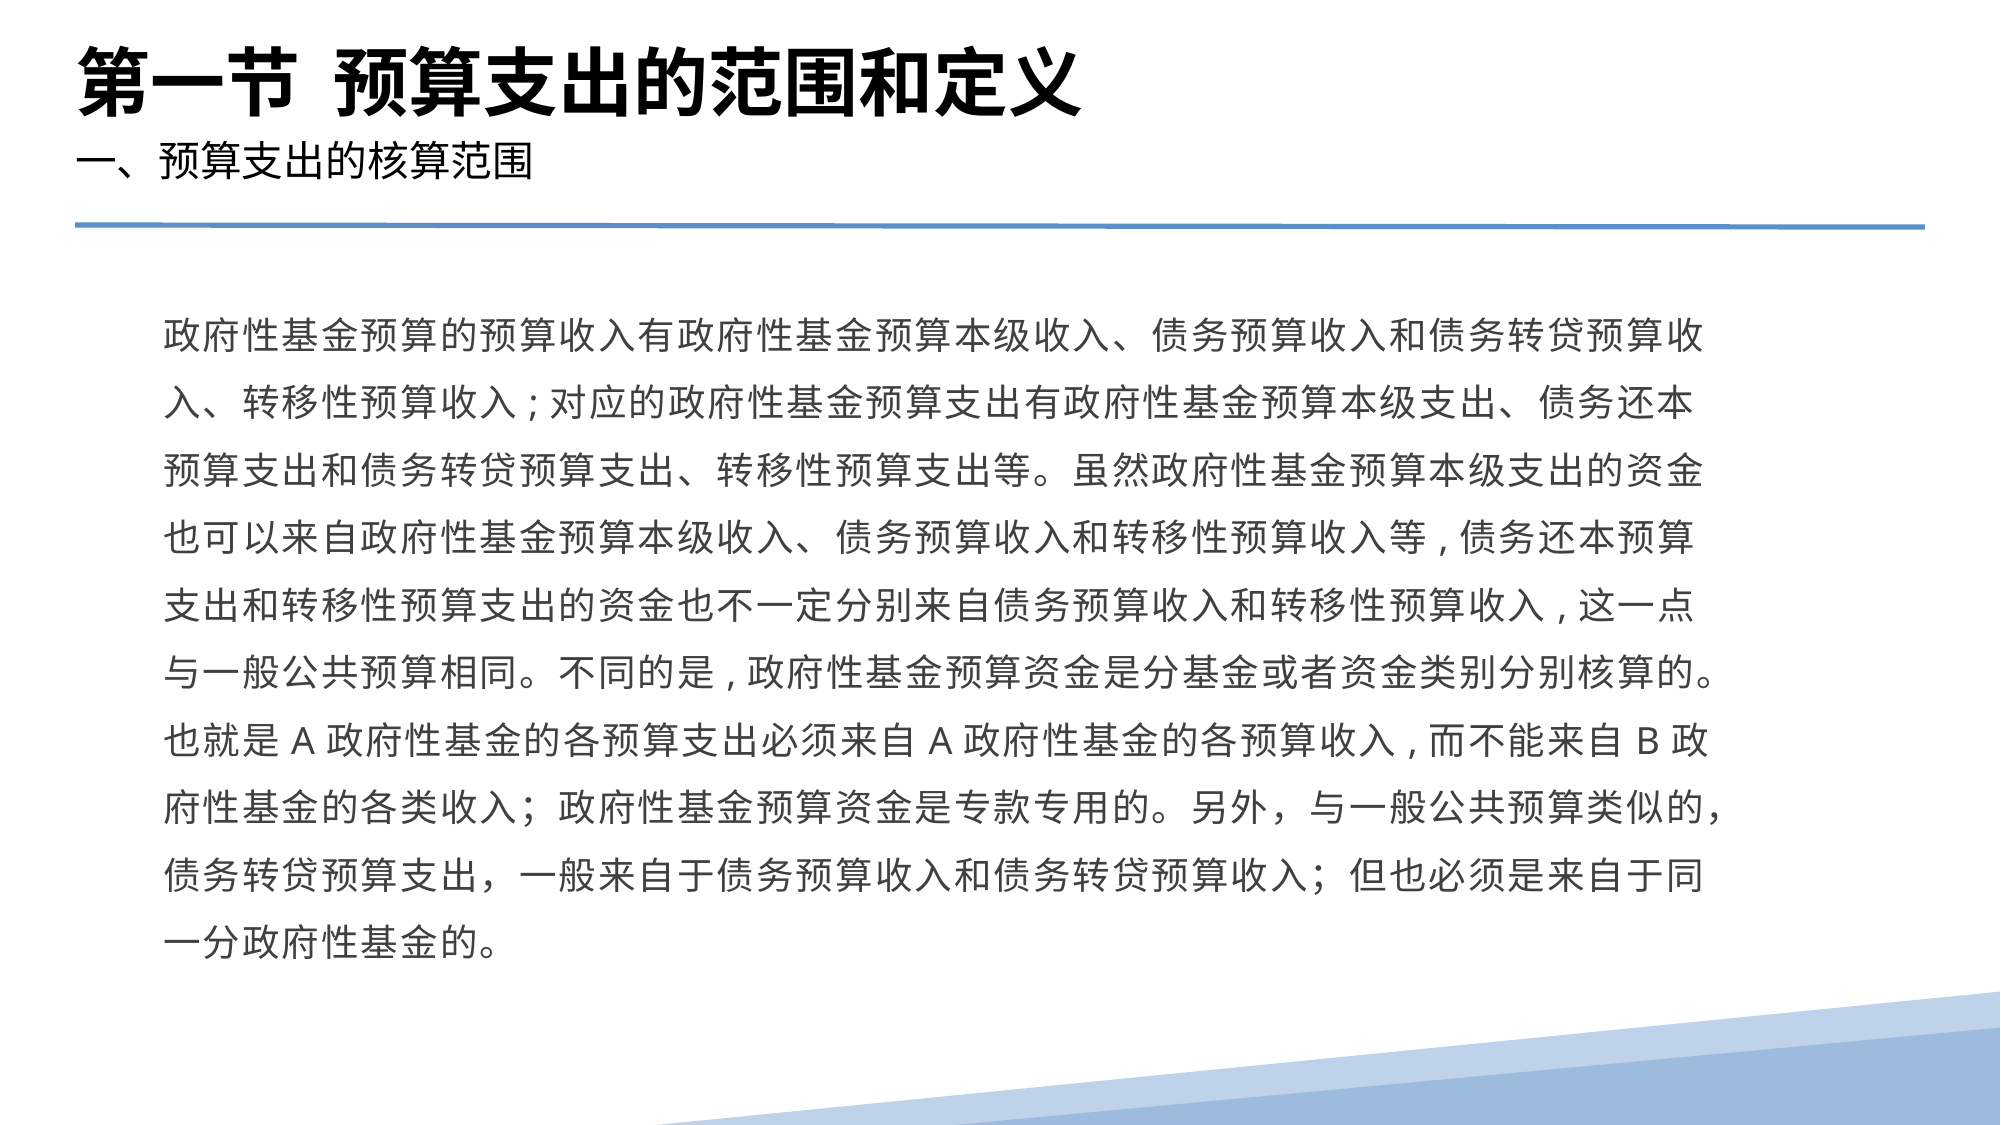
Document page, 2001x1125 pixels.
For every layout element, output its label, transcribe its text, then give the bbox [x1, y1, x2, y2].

text_box 一、预算支出的核算范围 [75, 124, 1925, 200]
text_box 政府性基金预算的预算收入有政府性基金预算本级收入、债务预算收入和债务转贷预算收入、转移性预算收入;对应的政府性基金预算支出有政府性基金预算本级支出、债务还本预算支出和债务转贷预算支出、转移性预算支出等。虽然政府性基金预算本级支出的资金也可以来自政府性基金预算本级收入、债务预算收入和转移性预算收入等,债务还本预算支出和转移性预算支出的资金也不一定分别来自债务预算收入和转移性预算收入,这一点与一般公共预算相同。不同的是,政府性基金预算资金是分基金或者资金类别分别核算的。也就是A政府性基金的各预算支出必须来自A政府性基金的各预算收入,而不能来自B政府性基金的各类收入；政府性基金预算资金是专款专用的。另外，与一般公共预算类似的，债务转贷预算支出，一般来自于债务预算收入和债务转贷预算收入；但也必须是来自于同一分政府性基金的。 [153, 242, 1740, 1012]
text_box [74, 224, 1925, 228]
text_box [656, 991, 2000, 1125]
text_box 第一节 预算支出的范围和定义 [75, 24, 1925, 124]
